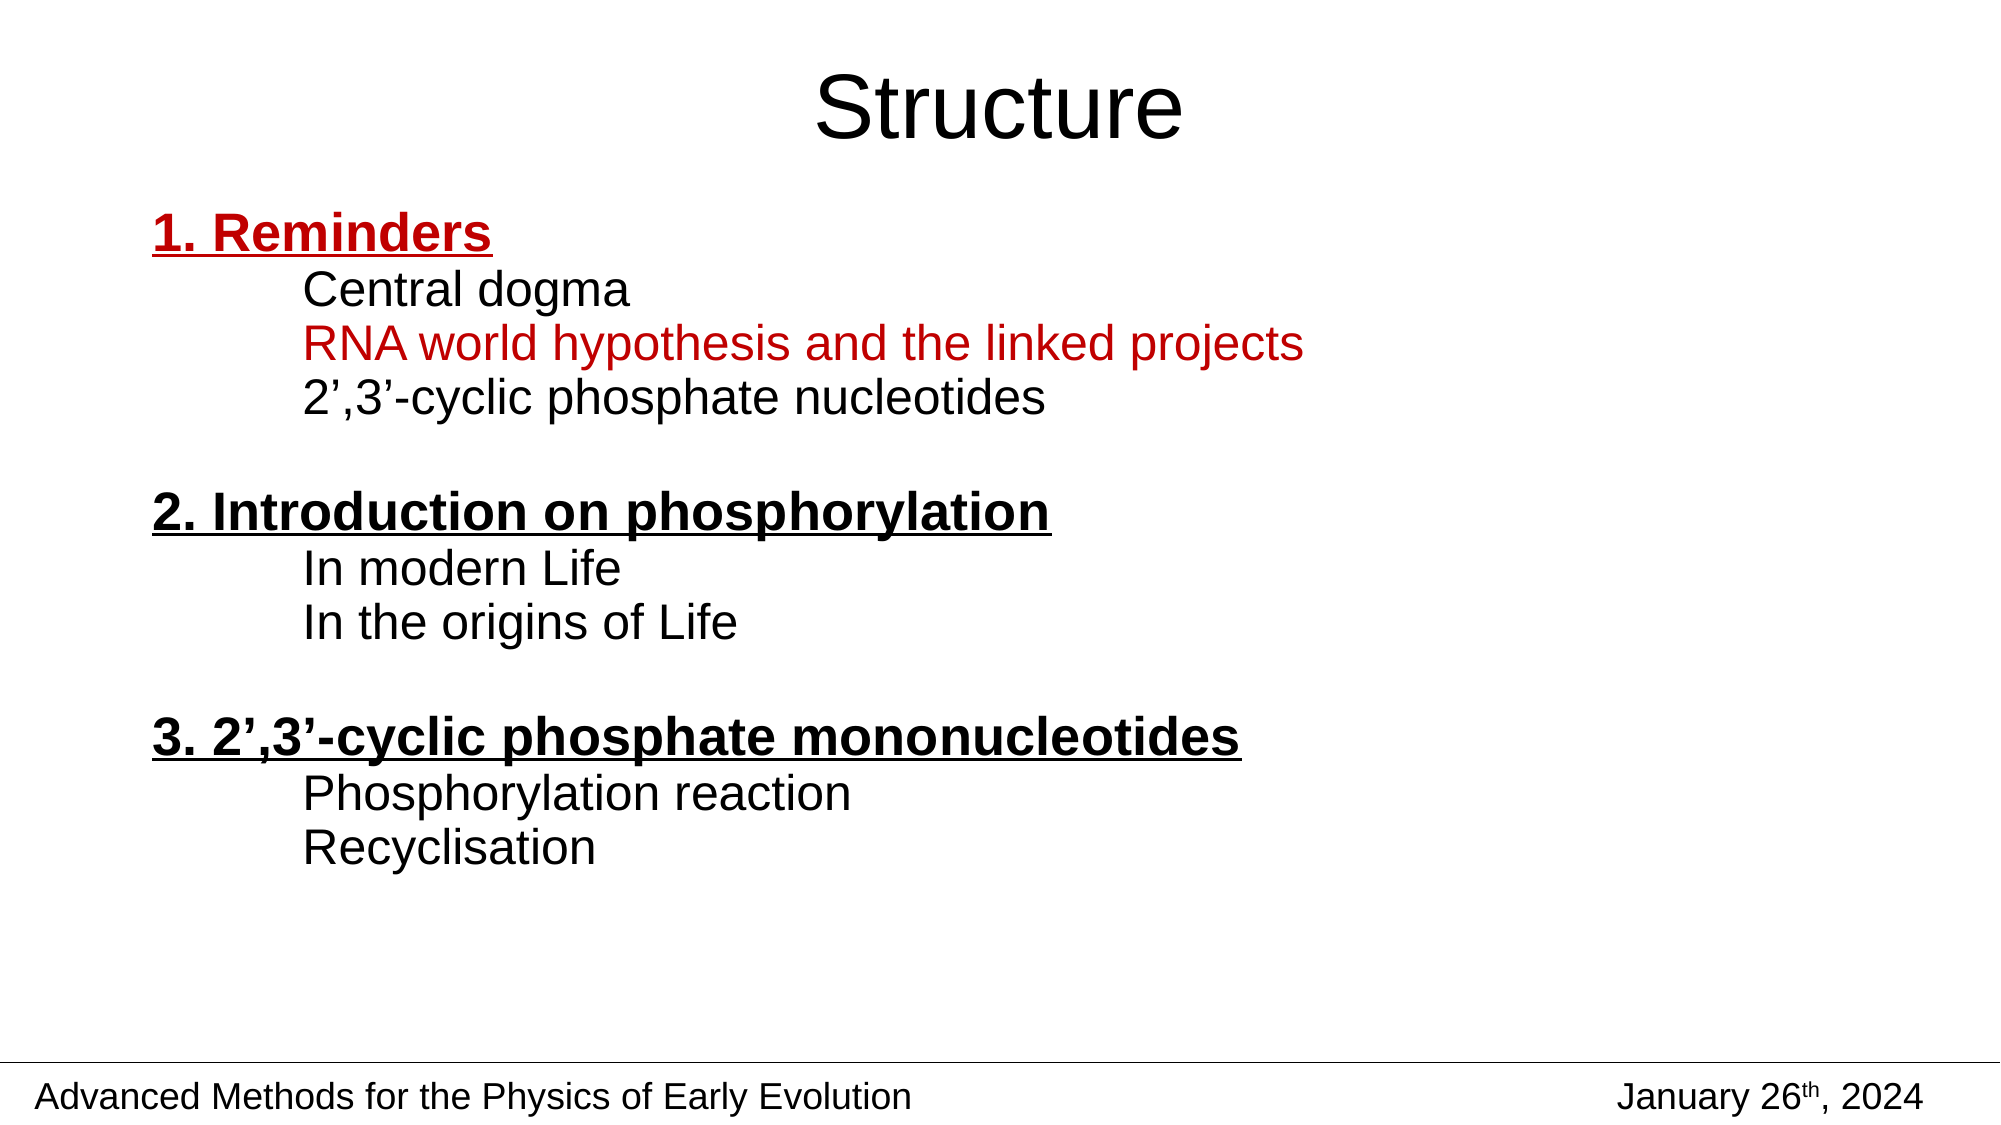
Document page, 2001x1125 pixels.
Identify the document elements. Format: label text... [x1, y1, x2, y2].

title 1. Reminders Central dogma RNA world hypothesis and the linked projects 2’,3’-cyclic phosphate nucleotides 2. Introduction on phosphorylation In modern Life In the origins of Life 3. 2’,3’-cyclic phosphate mononucleotides Phosphorylation reaction Recyclisation [137, 218, 1863, 957]
text_box Structure [137, 0, 1863, 218]
text_box January 26th, 2024 [1602, 1064, 1939, 1125]
text_box Advanced Methods for the Physics of Early Evolution [19, 1064, 928, 1125]
